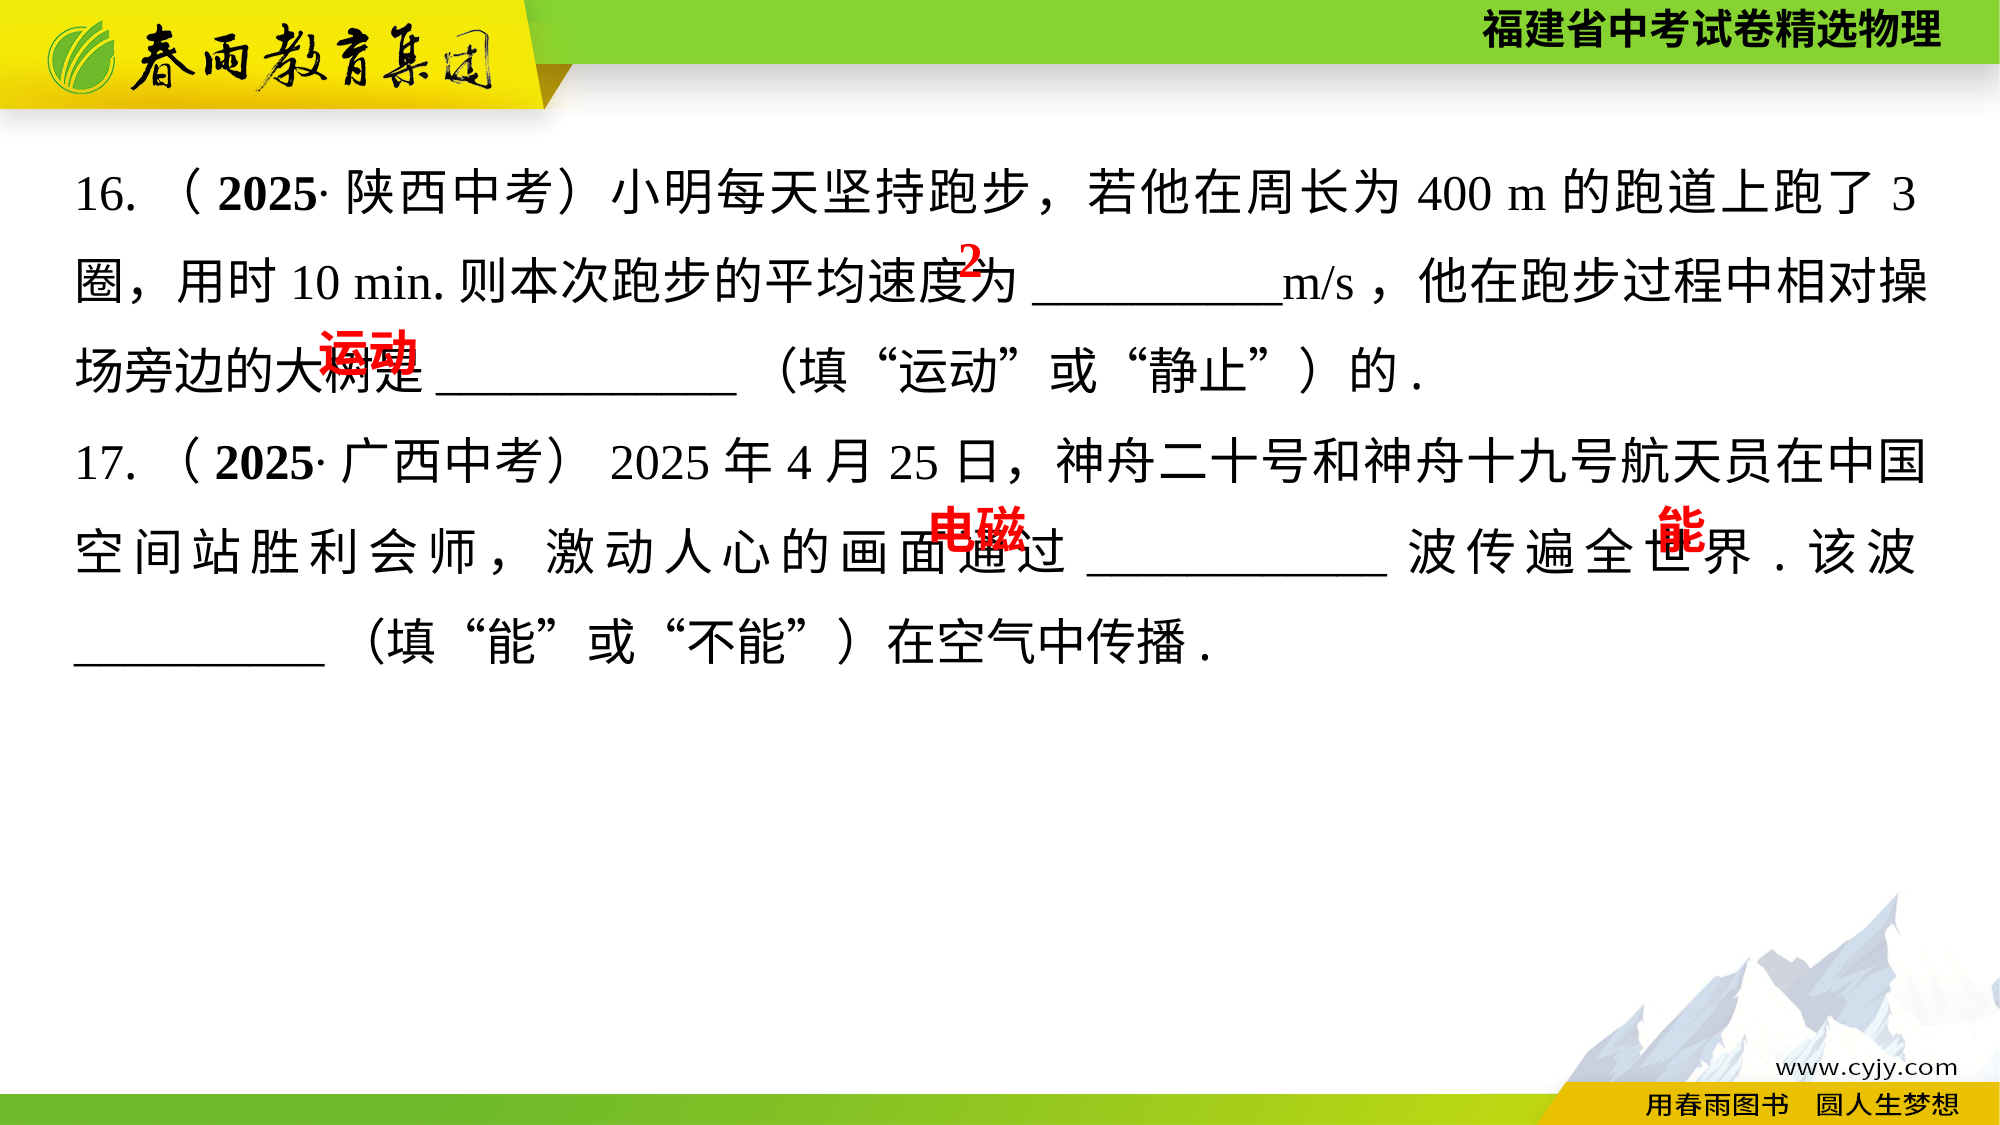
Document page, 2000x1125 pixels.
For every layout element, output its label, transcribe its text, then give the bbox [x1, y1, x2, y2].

text_box 能 [1591, 491, 1772, 567]
text_box 2 [943, 219, 1060, 295]
picture [0, 0, 2000, 1125]
text_box 运动 [303, 314, 434, 390]
list 16.（2025∙陕西中考）小明每天坚持跑步，若他在周长为400 m的跑道上跑了3圈，用时10 min.则本次跑步的平均速度为__________m/s，他在跑步过程中相对操场旁边的大树是____________（填“运动”或“静止”）的. 17.（2025∙广西中考）2025年4月25日，神舟二十号和神舟十九号航天员在中国空间站胜利会师，激动人心的画面通过____________波传遍全世界.该波__________（填“能”或“不能”）在空气中传播. [59, 122, 1944, 736]
text_box 电磁 [911, 491, 1091, 567]
